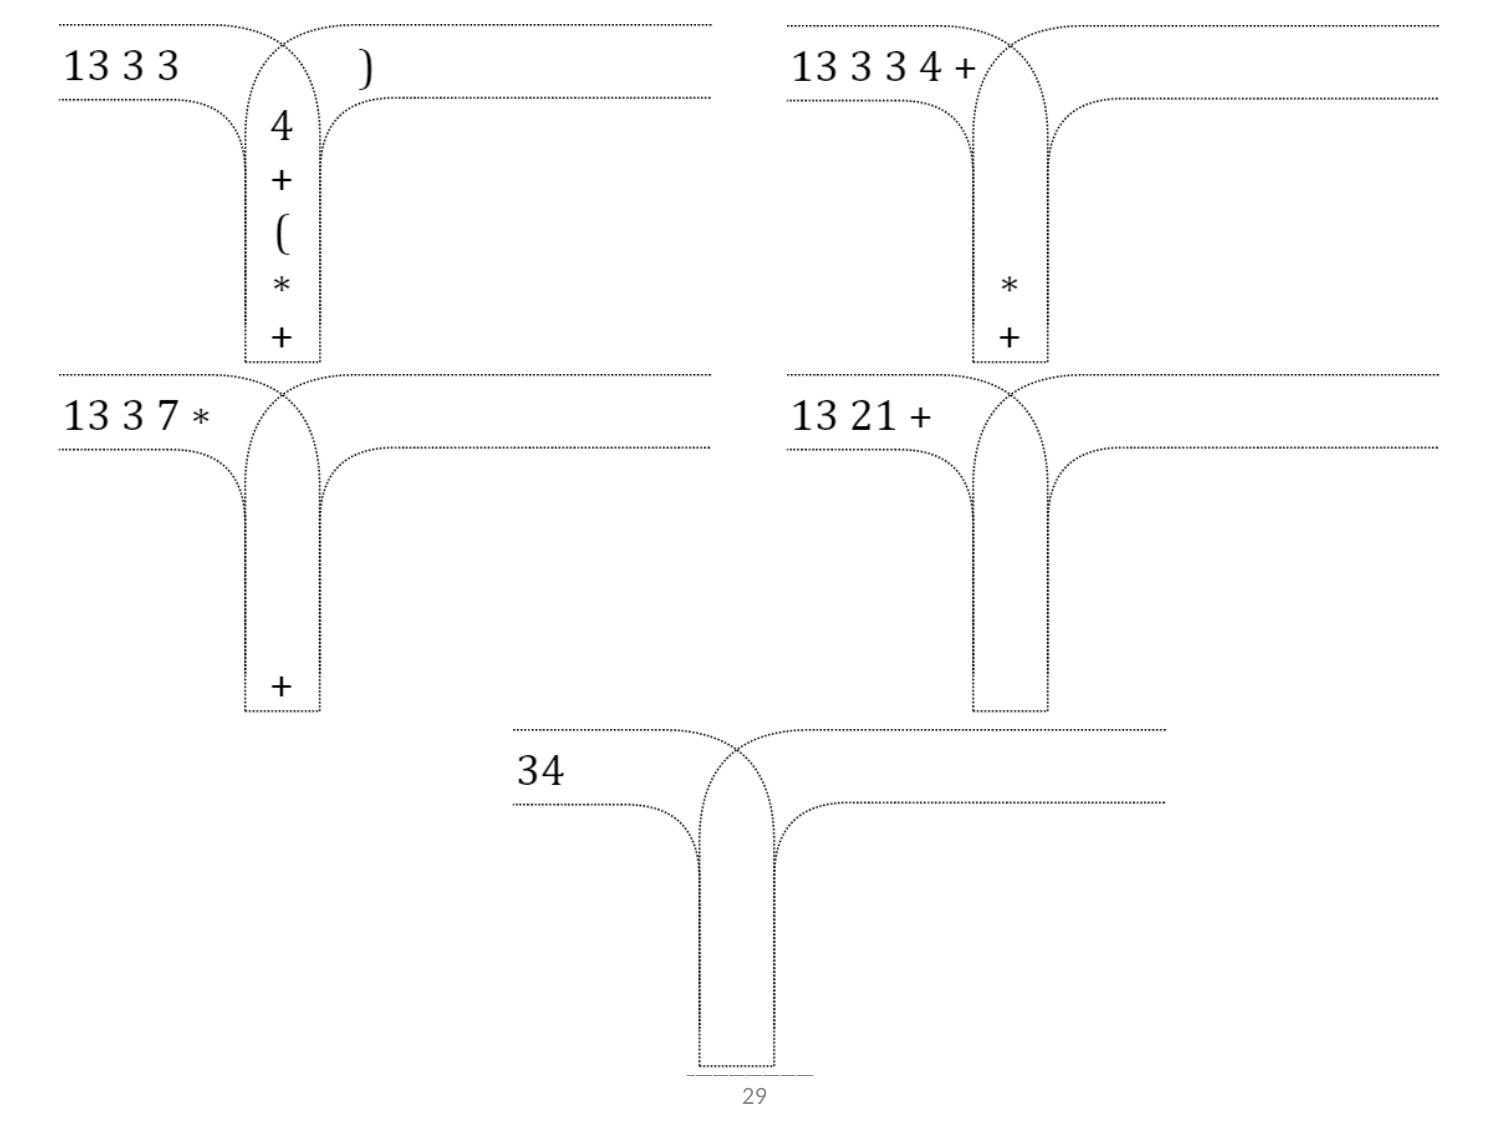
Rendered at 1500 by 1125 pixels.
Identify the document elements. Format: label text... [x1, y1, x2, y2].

slide_number 29 [579, 1077, 930, 1125]
picture [57, 24, 1442, 365]
picture [512, 729, 1169, 1069]
picture [57, 374, 715, 715]
picture [785, 374, 1442, 715]
